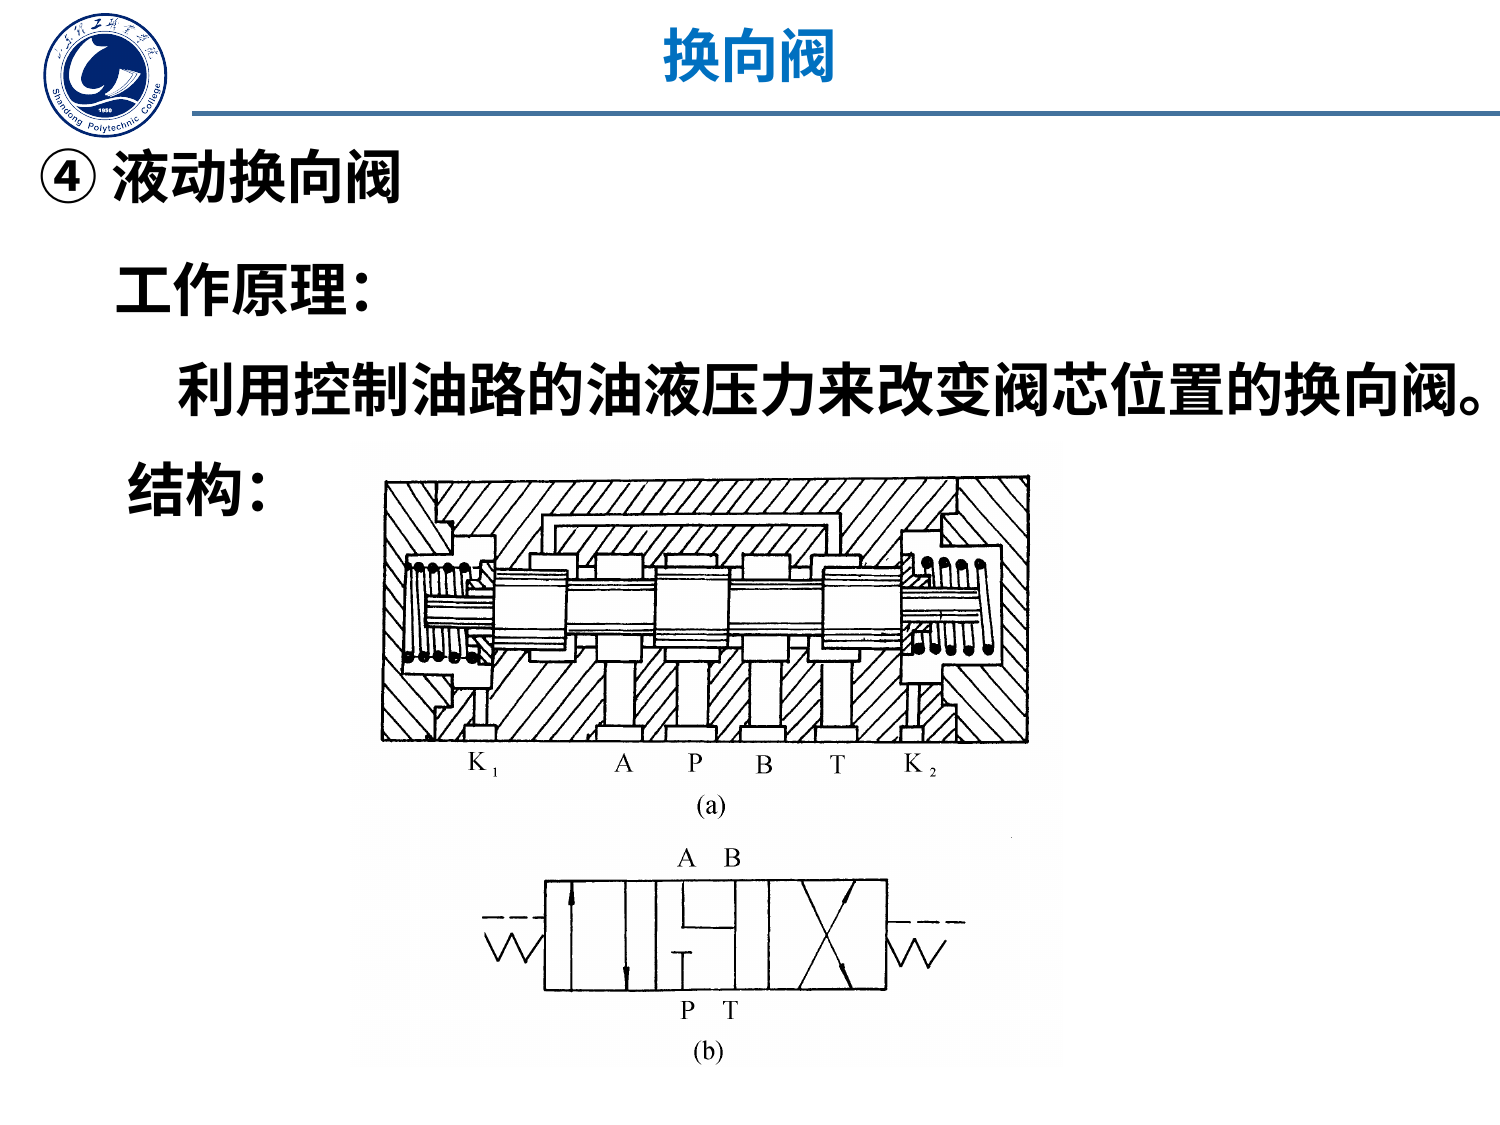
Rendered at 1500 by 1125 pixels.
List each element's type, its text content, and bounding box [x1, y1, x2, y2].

text_box ④液动换向阀 [24, 133, 1500, 218]
text_box 结构： [112, 445, 345, 531]
picture [43, 7, 174, 133]
text_box 换向阀 [178, 11, 1322, 97]
text_box 工作原理： [99, 245, 513, 331]
picture [349, 441, 1063, 1067]
text_box 利用控制油路的油液压力来改变阀芯位置的换向阀。 [162, 345, 1500, 431]
